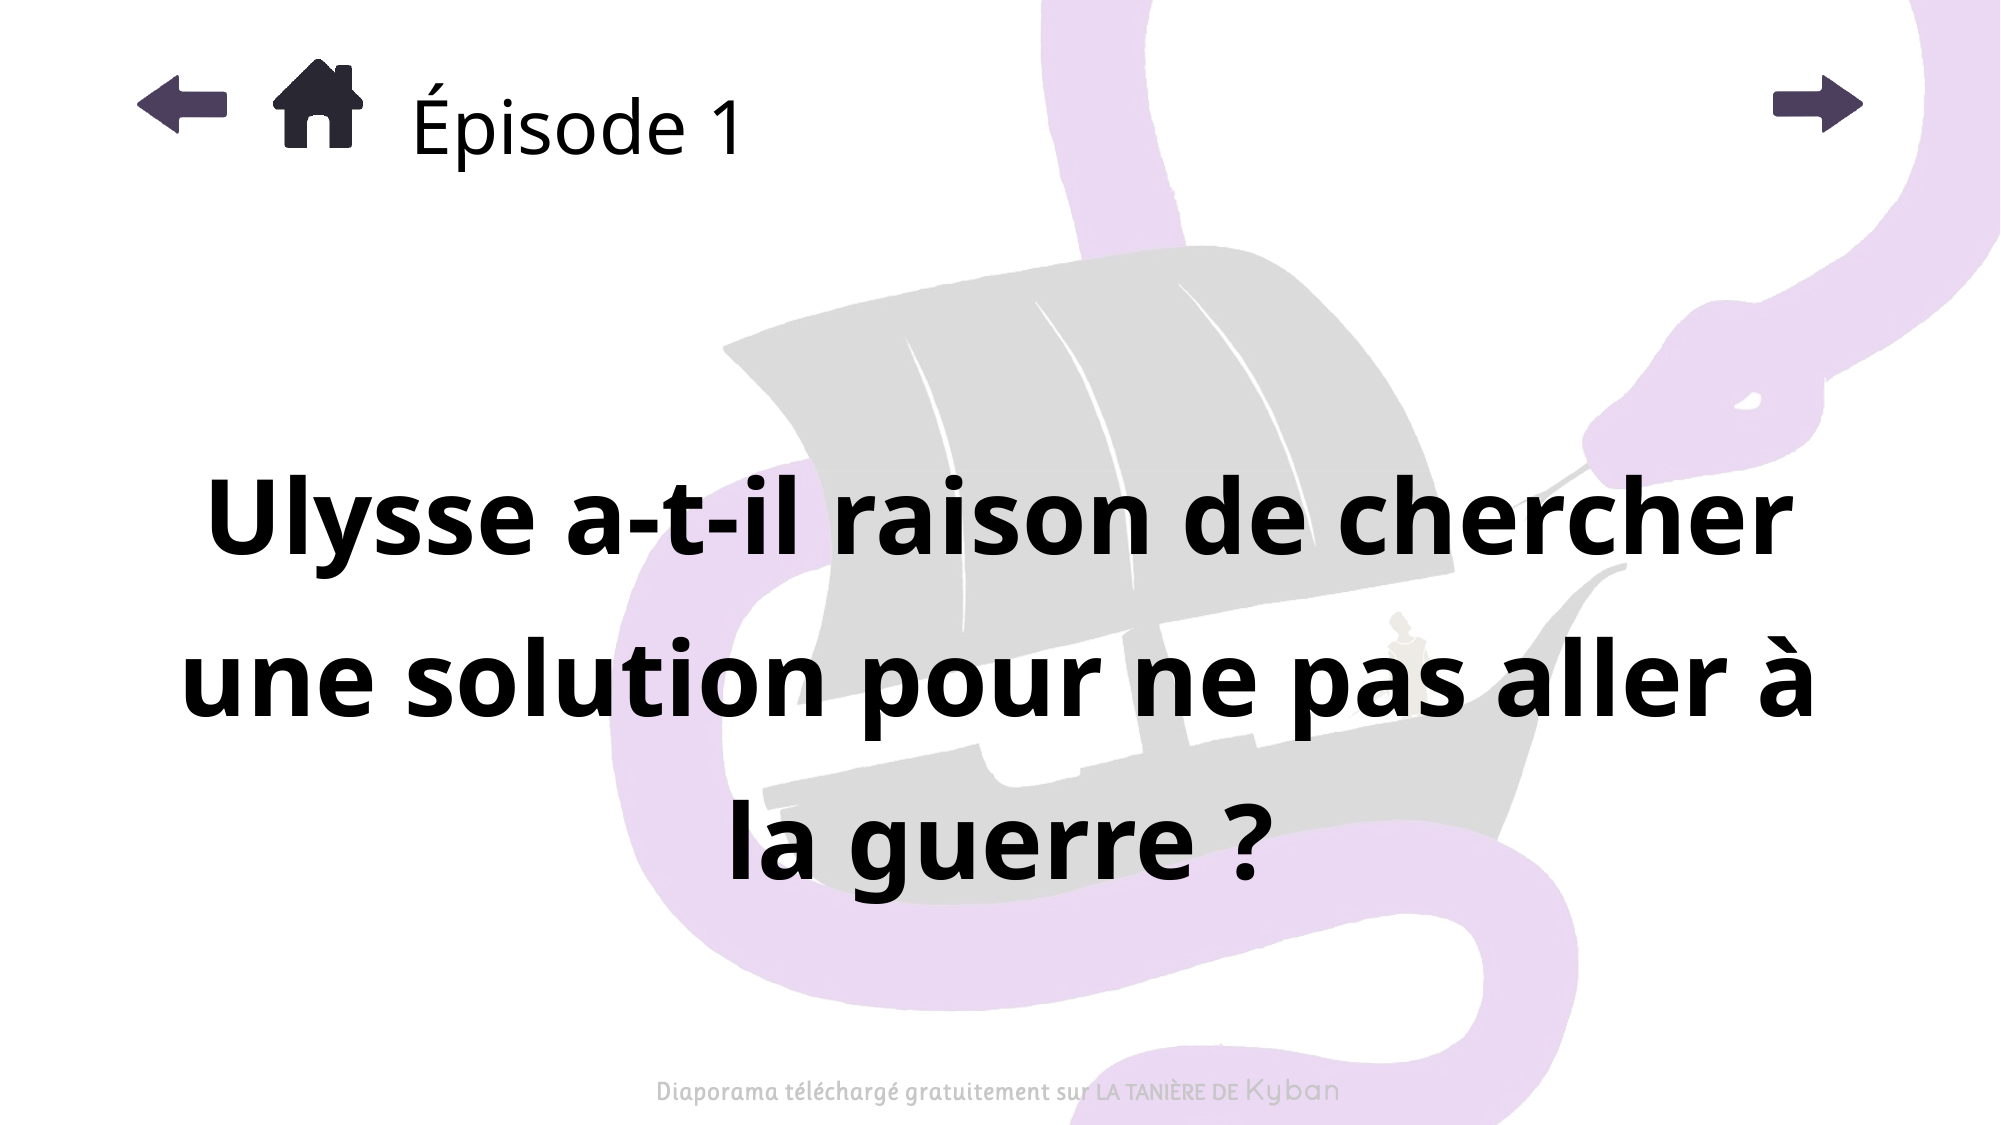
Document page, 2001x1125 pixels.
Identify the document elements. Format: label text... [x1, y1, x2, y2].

title Épisode 1 [395, 59, 1863, 202]
picture [0, 0, 2001, 1125]
list Ulysse a-t-il raison de chercher une solution pour ne pas aller à la guerre ? [137, 299, 1863, 1014]
